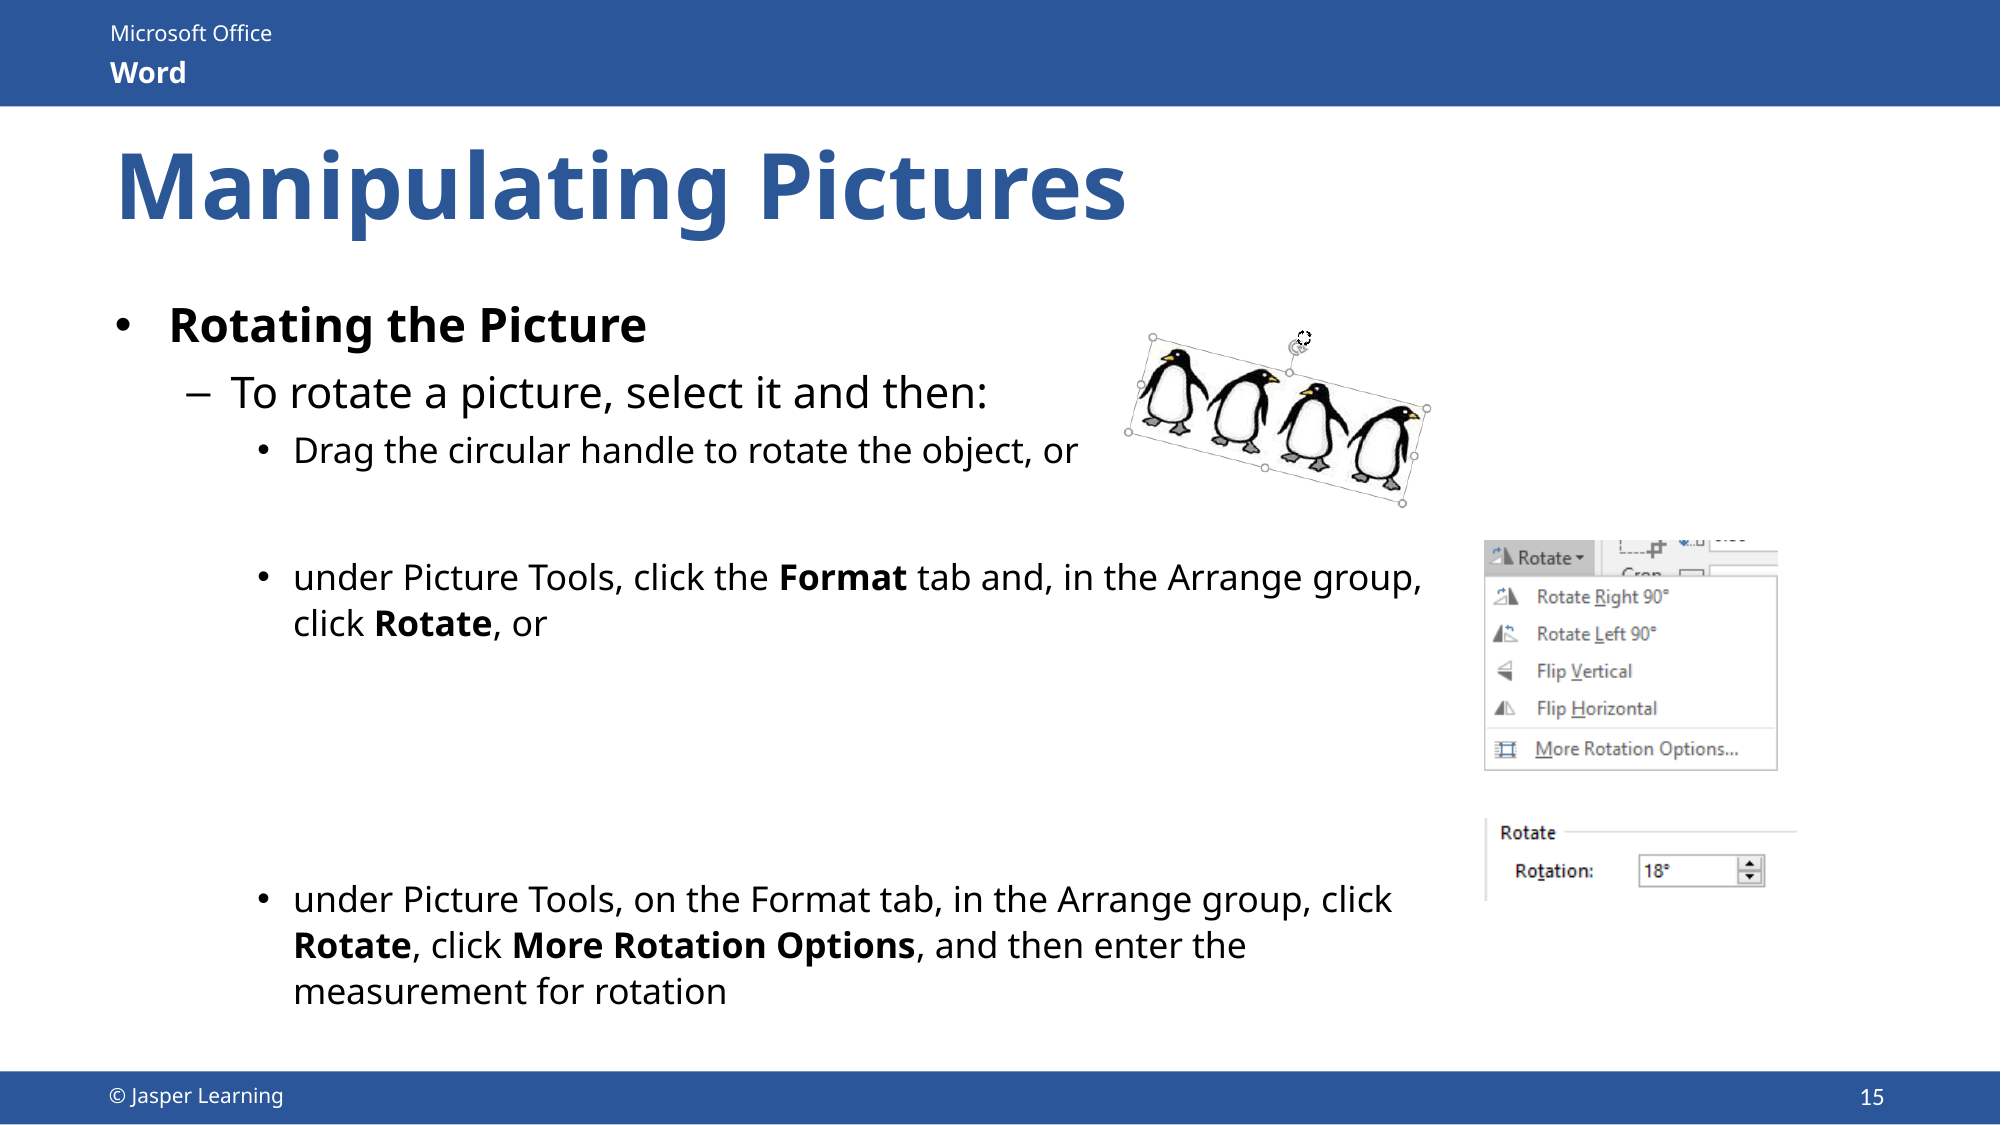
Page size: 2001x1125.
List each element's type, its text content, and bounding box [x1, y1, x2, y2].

list Rotating the Picture To rotate a picture, select it and then: Drag the circular handle to rotate the object, or under Picture Tools, click the Format tab and, in the Arrange group, click Rotate, or under Picture Tools, on the Format tab, in the Arrange group, click Rotate, click More Rotation Options, and then enter the measurement for rotation [99, 283, 1900, 1026]
picture [1484, 817, 1797, 901]
picture [1114, 315, 1434, 513]
title Manipulating Pictures [99, 118, 1866, 248]
slide_number 15 [1433, 1065, 1900, 1125]
picture [1484, 539, 1778, 772]
footer © Jasper Learning [94, 1066, 769, 1125]
